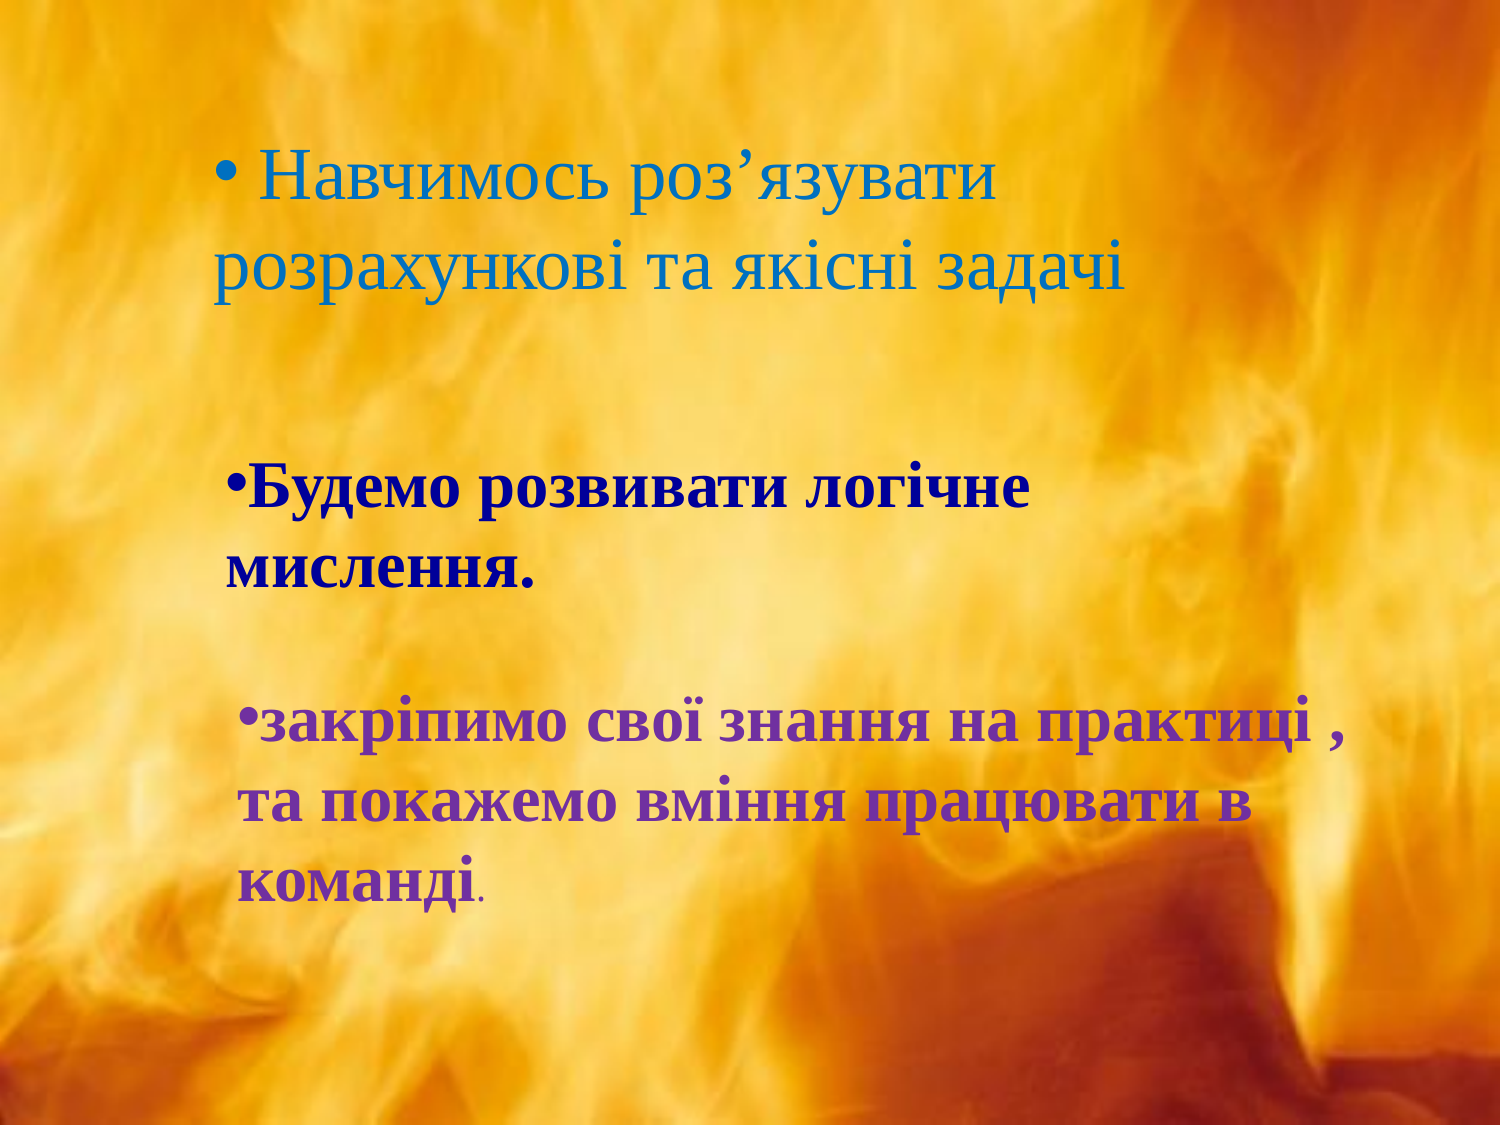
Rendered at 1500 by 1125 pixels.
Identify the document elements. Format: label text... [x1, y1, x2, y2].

text_box Навчимось роз’язувати розрахункові та якісні задачі [199, 117, 1407, 312]
text_box закріпимо свої знання на практиці , та покажемо вміння працювати в команді. [222, 667, 1395, 923]
text_box Будемо розвивати логічне мислення. [210, 433, 1372, 609]
picture [0, 0, 1500, 1125]
